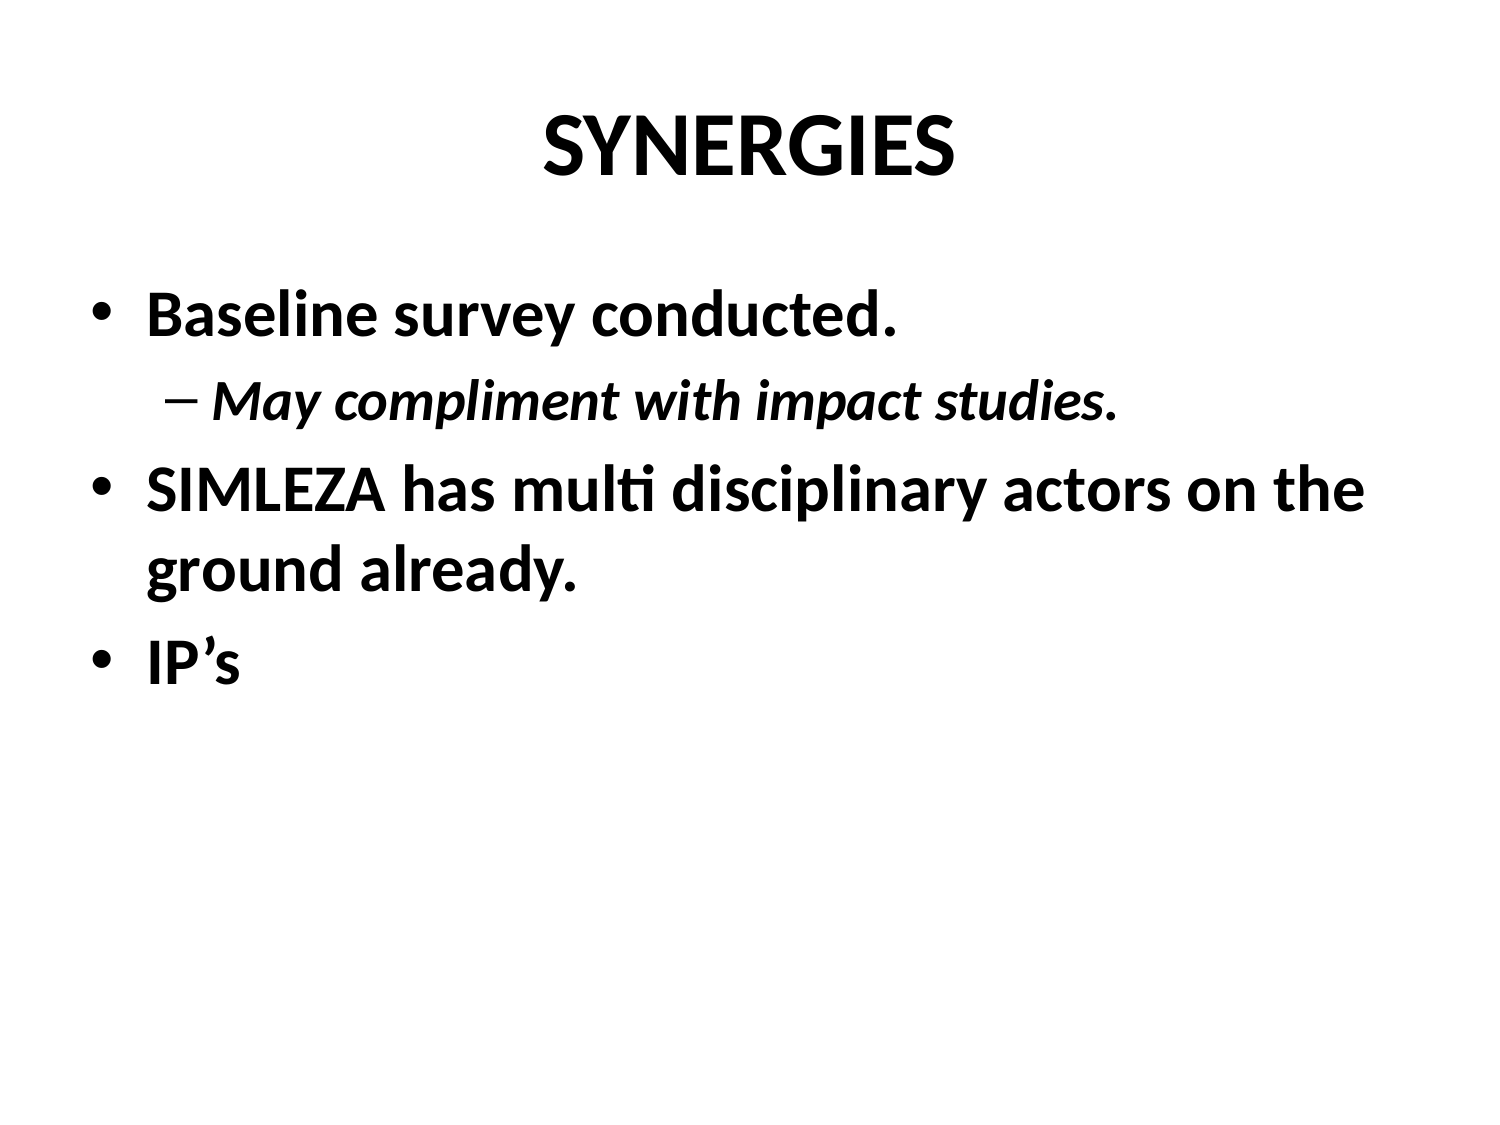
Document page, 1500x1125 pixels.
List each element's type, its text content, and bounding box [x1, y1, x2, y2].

title SYNERGIES [75, 45, 1425, 233]
list Baseline survey conducted. May compliment with impact studies. SIMLEZA has multi disciplinary actors on the ground already. IP’s [75, 262, 1425, 1005]
